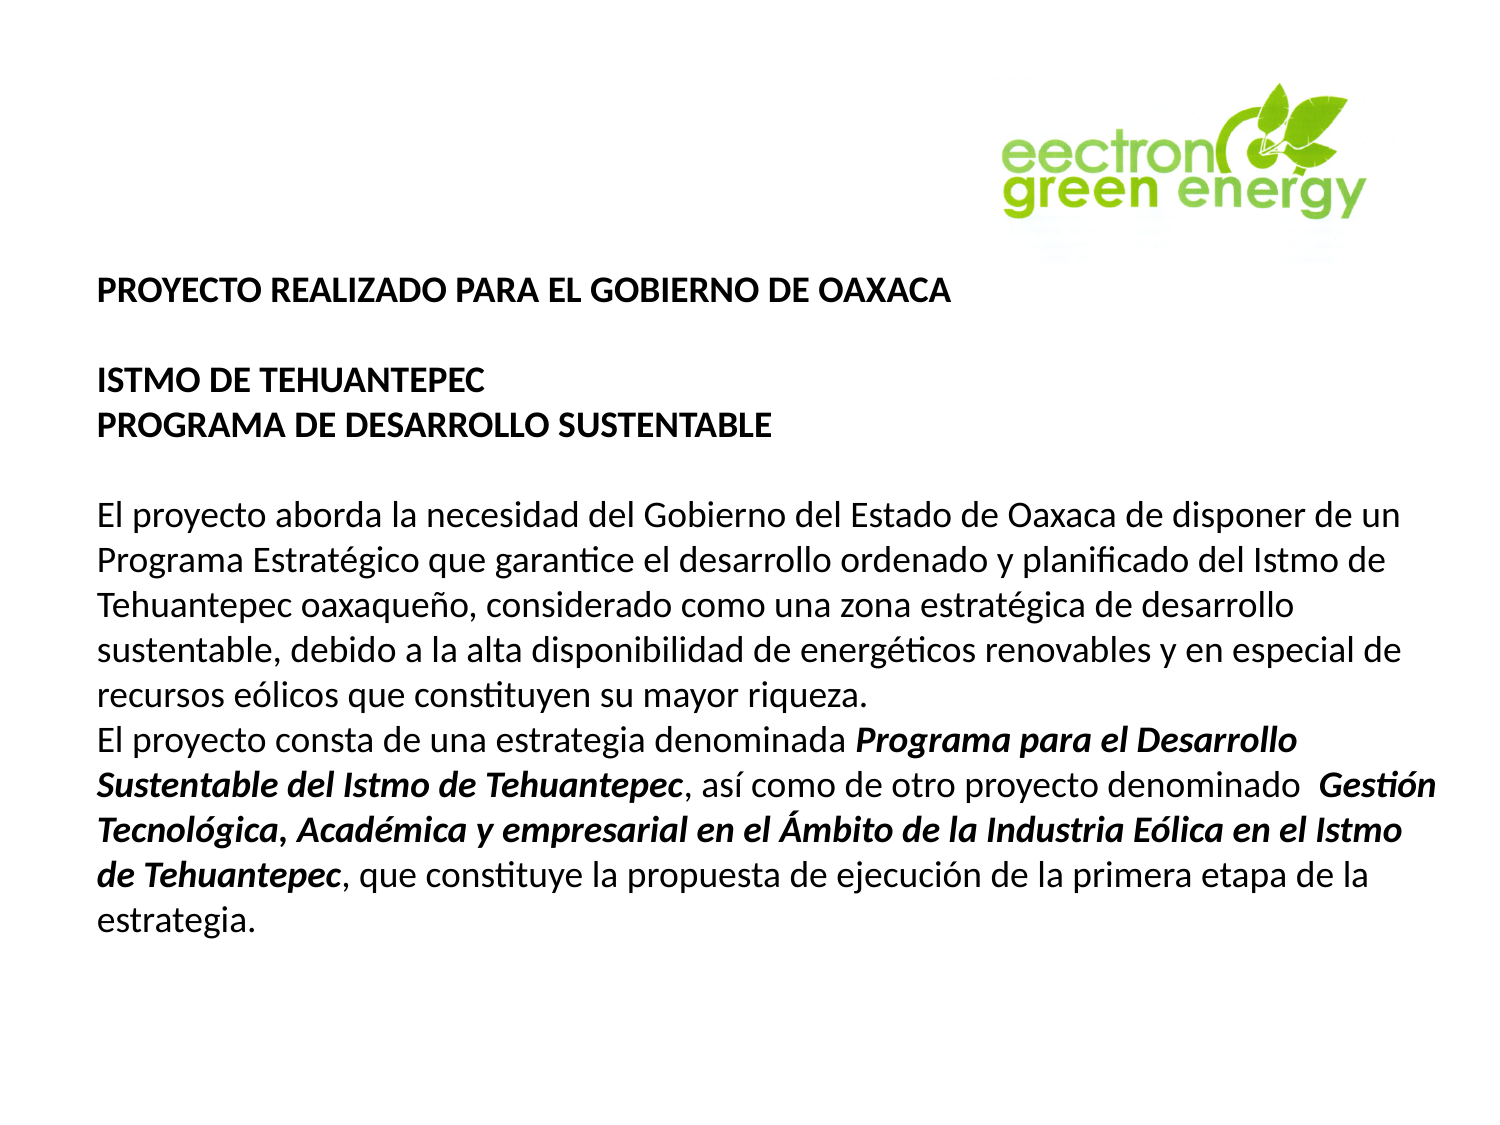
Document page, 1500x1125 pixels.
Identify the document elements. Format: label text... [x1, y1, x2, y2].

picture [972, 58, 1395, 264]
text_box PROYECTO REALIZADO PARA EL GOBIERNO DE OAXACA ISTMO DE TEHUANTEPEC PROGRAMA DE DESARROLLO SUSTENTABLE El proyecto aborda la necesidad del Gobierno del Estado de Oaxaca de disponer de un Programa Estratégico que garantice el desarrollo ordenado y planificado del Istmo de Tehuantepec oaxaqueño, considerado como una zona estratégica de desarrollo sustentable, debido a la alta disponibilidad de energéticos renovables y en especial de recursos eólicos que constituyen su mayor riqueza. El proyecto consta de una estrategia denominada Programa para el Desarrollo Sustentable del Istmo de Tehuantepec, así como de otro proyecto denominado Gestión Tecnológica, Académica y empresarial en el Ámbito de la Industria Eólica en el Istmo de Tehuantepec, que constituye la propuesta de ejecución de la primera etapa de la estrategia. [82, 257, 1454, 948]
